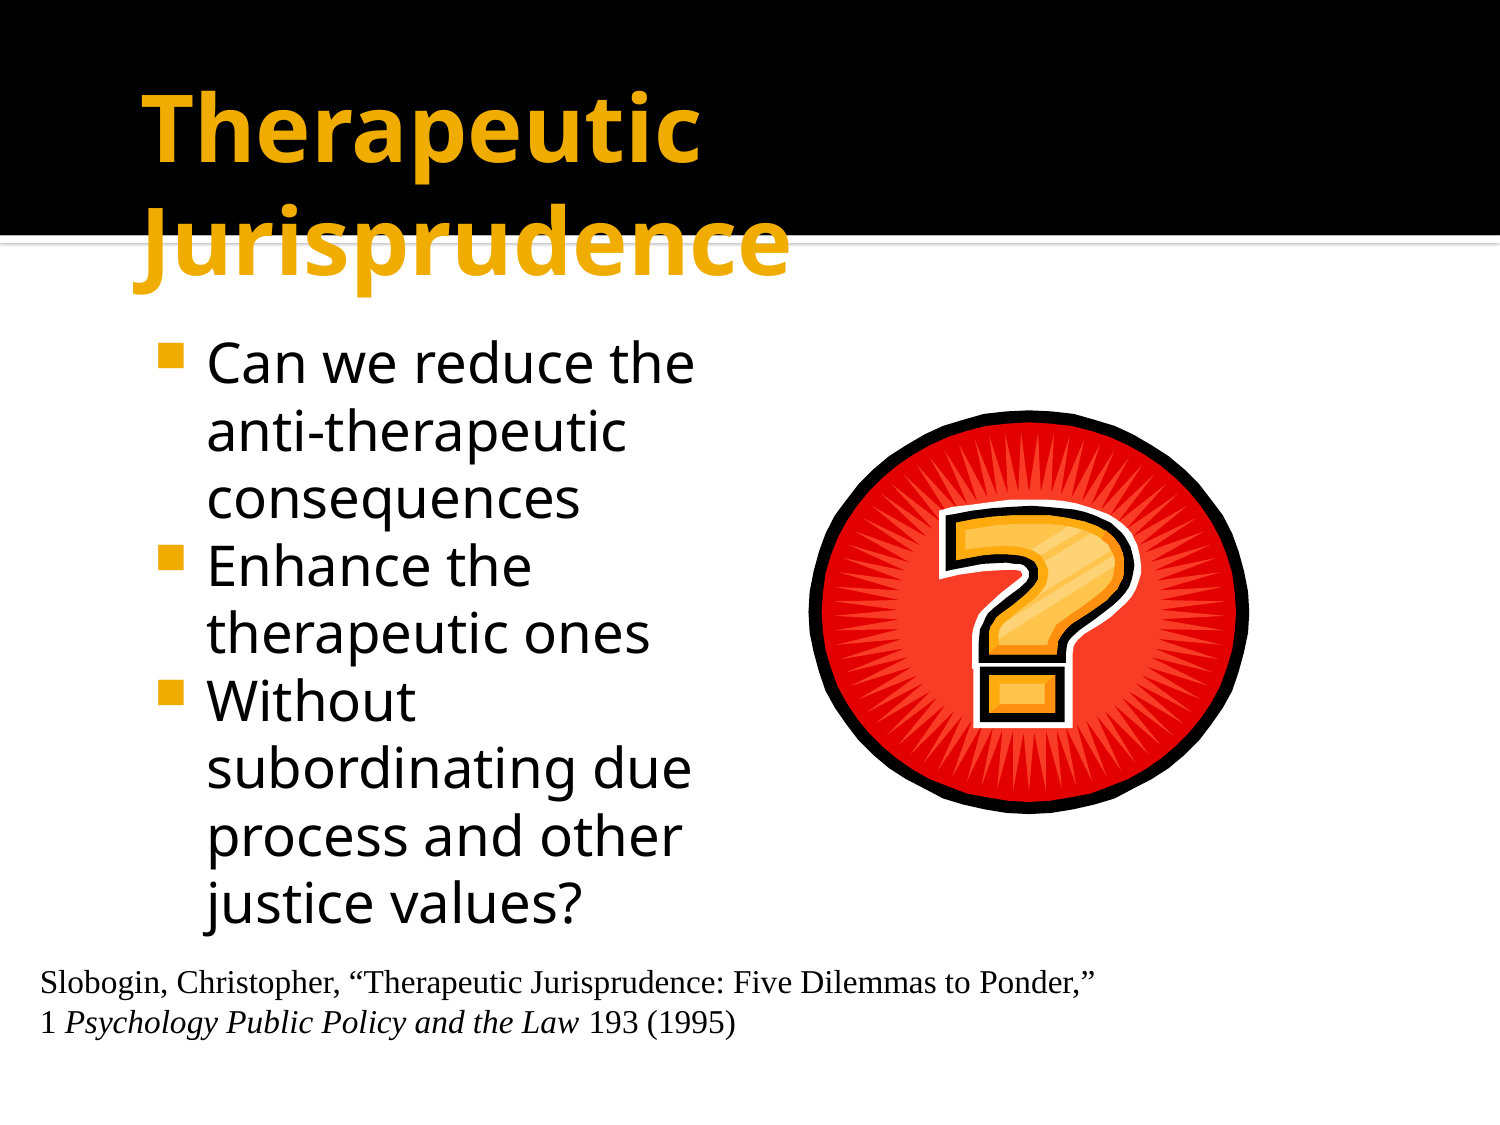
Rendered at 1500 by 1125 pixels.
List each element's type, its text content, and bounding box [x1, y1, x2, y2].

list Can we reduce the anti-therapeutic consequences Enhance the therapeutic ones Without subordinating due process and other justice values? [125, 312, 744, 953]
text_box Slobogin, Christopher, “Therapeutic Jurisprudence: Five Dilemmas to Ponder,” 1 Psychology Public Policy and the Law 193 (1995) [24, 953, 1298, 1048]
title Therapeutic Jurisprudence [125, 87, 1388, 275]
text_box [805, 407, 1252, 817]
